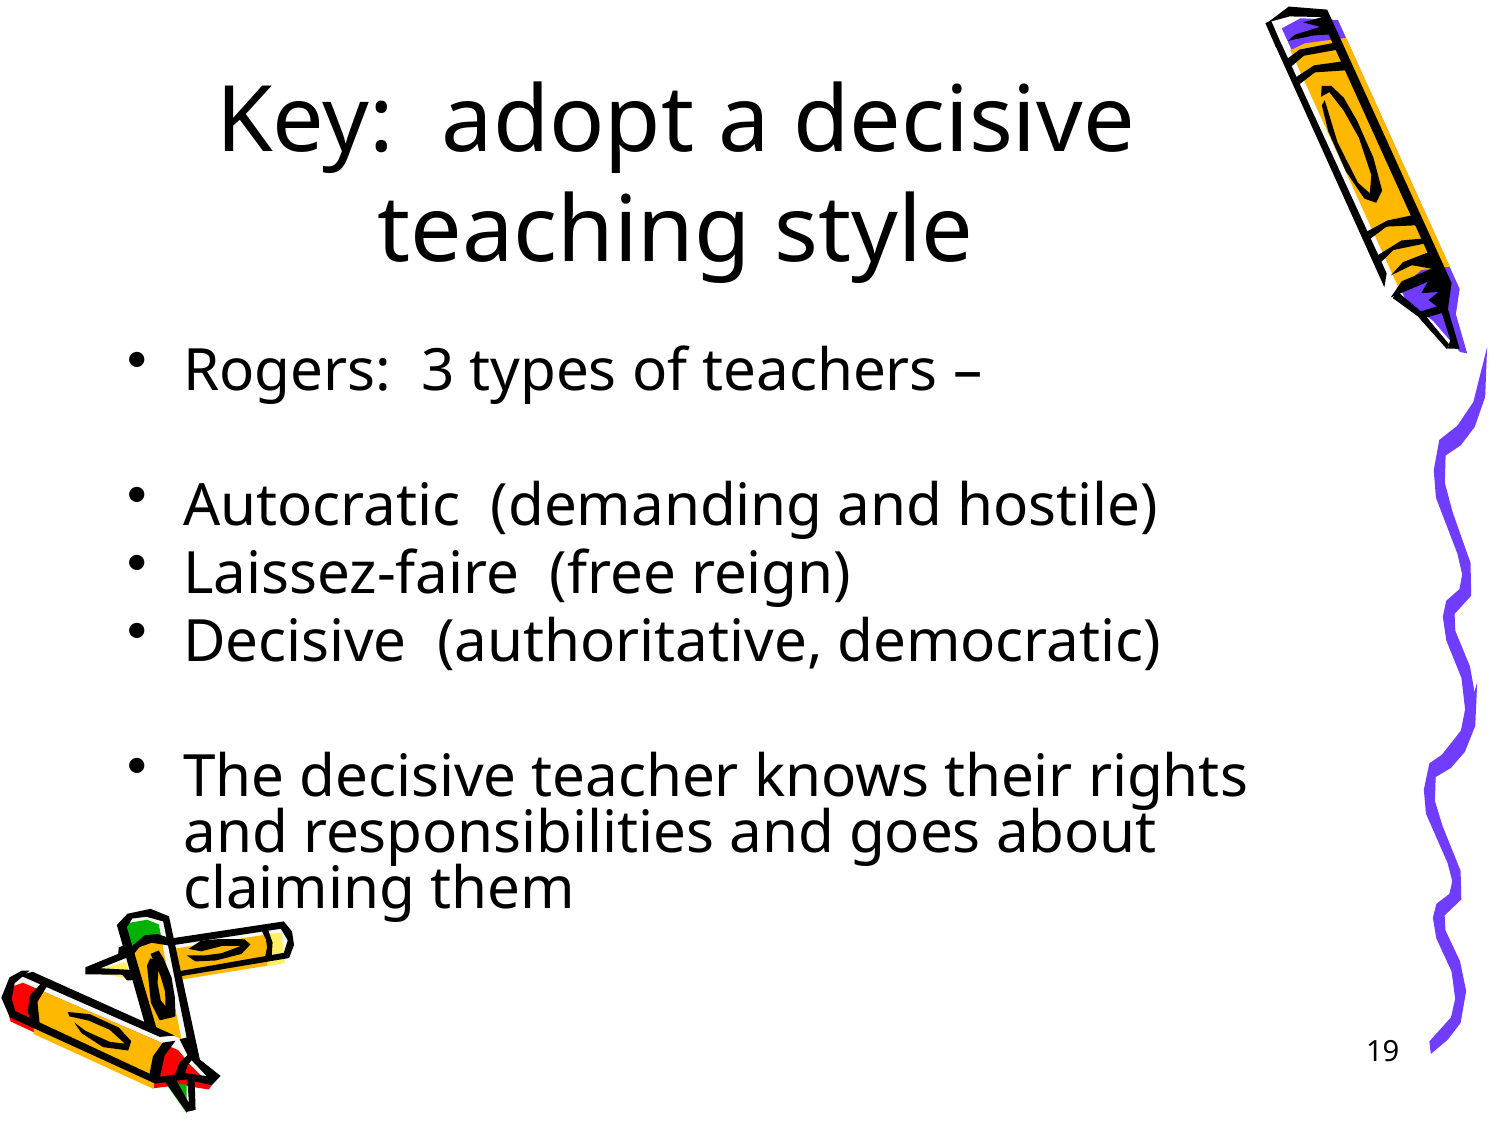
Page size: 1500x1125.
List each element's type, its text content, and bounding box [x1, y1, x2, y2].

slide_number 19 [1101, 1024, 1415, 1101]
title Key: adopt a decisive teaching style [112, 24, 1240, 288]
list Rogers: 3 types of teachers – Autocratic (demanding and hostile) Laissez-faire (free reign) Decisive (authoritative, democratic) The decisive teacher knows their rights and responsibilities and goes about claiming them [111, 337, 1375, 939]
